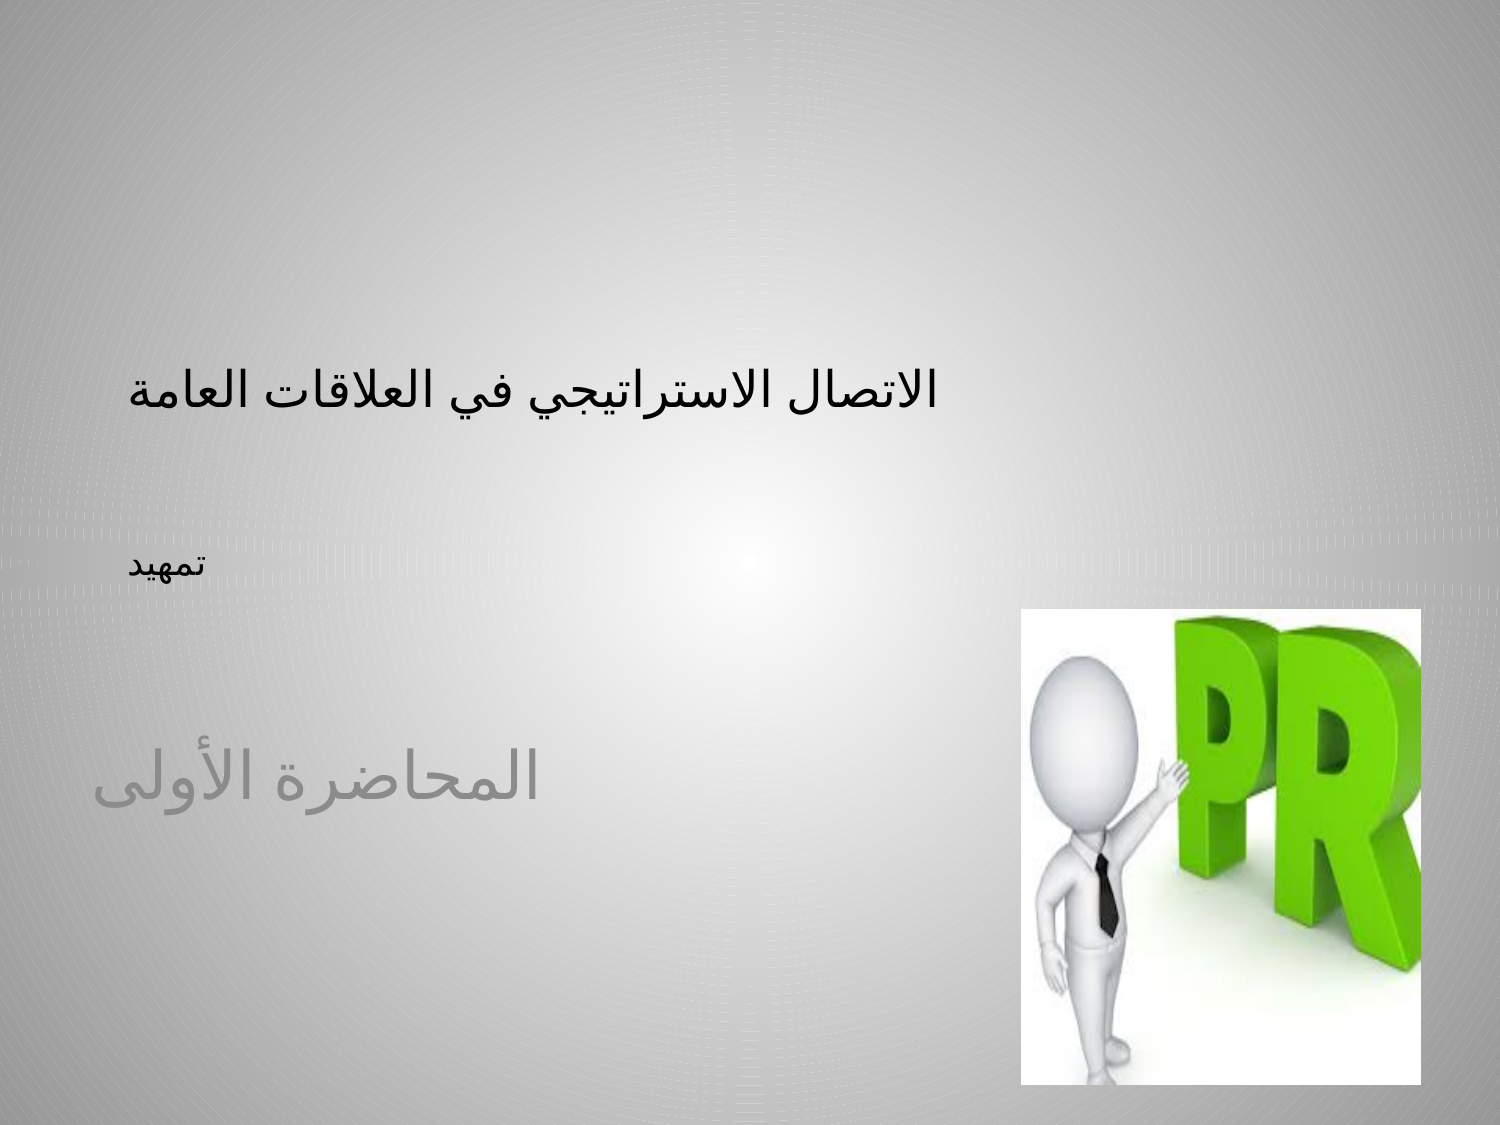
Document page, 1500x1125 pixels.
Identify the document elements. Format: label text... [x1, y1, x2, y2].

picture [1021, 609, 1421, 1085]
title الاتصال الاستراتيجي في العلاقات العامة تمهيد [112, 349, 1388, 591]
subtitle المحاضرة الأولى [76, 538, 1275, 925]
